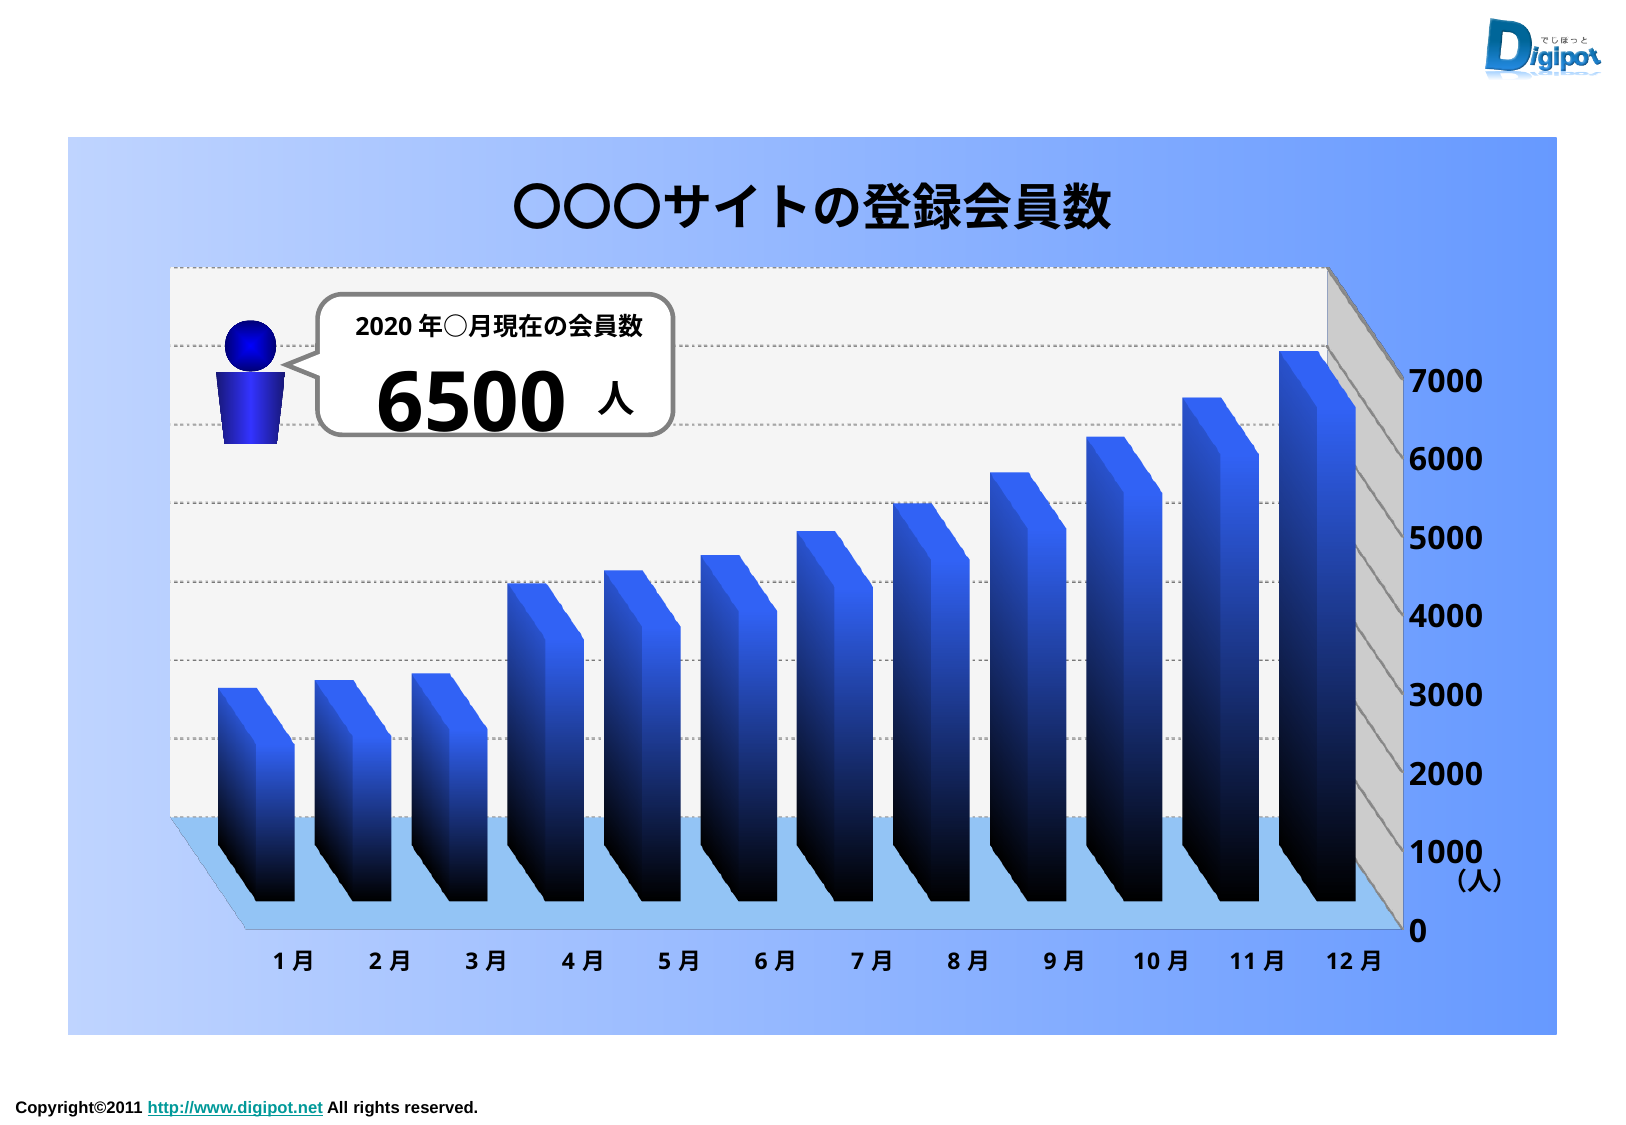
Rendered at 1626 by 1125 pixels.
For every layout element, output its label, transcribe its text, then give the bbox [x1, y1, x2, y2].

chart [135, 240, 1566, 1020]
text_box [215, 320, 286, 445]
text_box 〇〇〇サイトの登録会員数 [85, 168, 1539, 244]
text_box [68, 137, 1557, 1035]
picture [1485, 18, 1602, 82]
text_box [292, 296, 671, 433]
